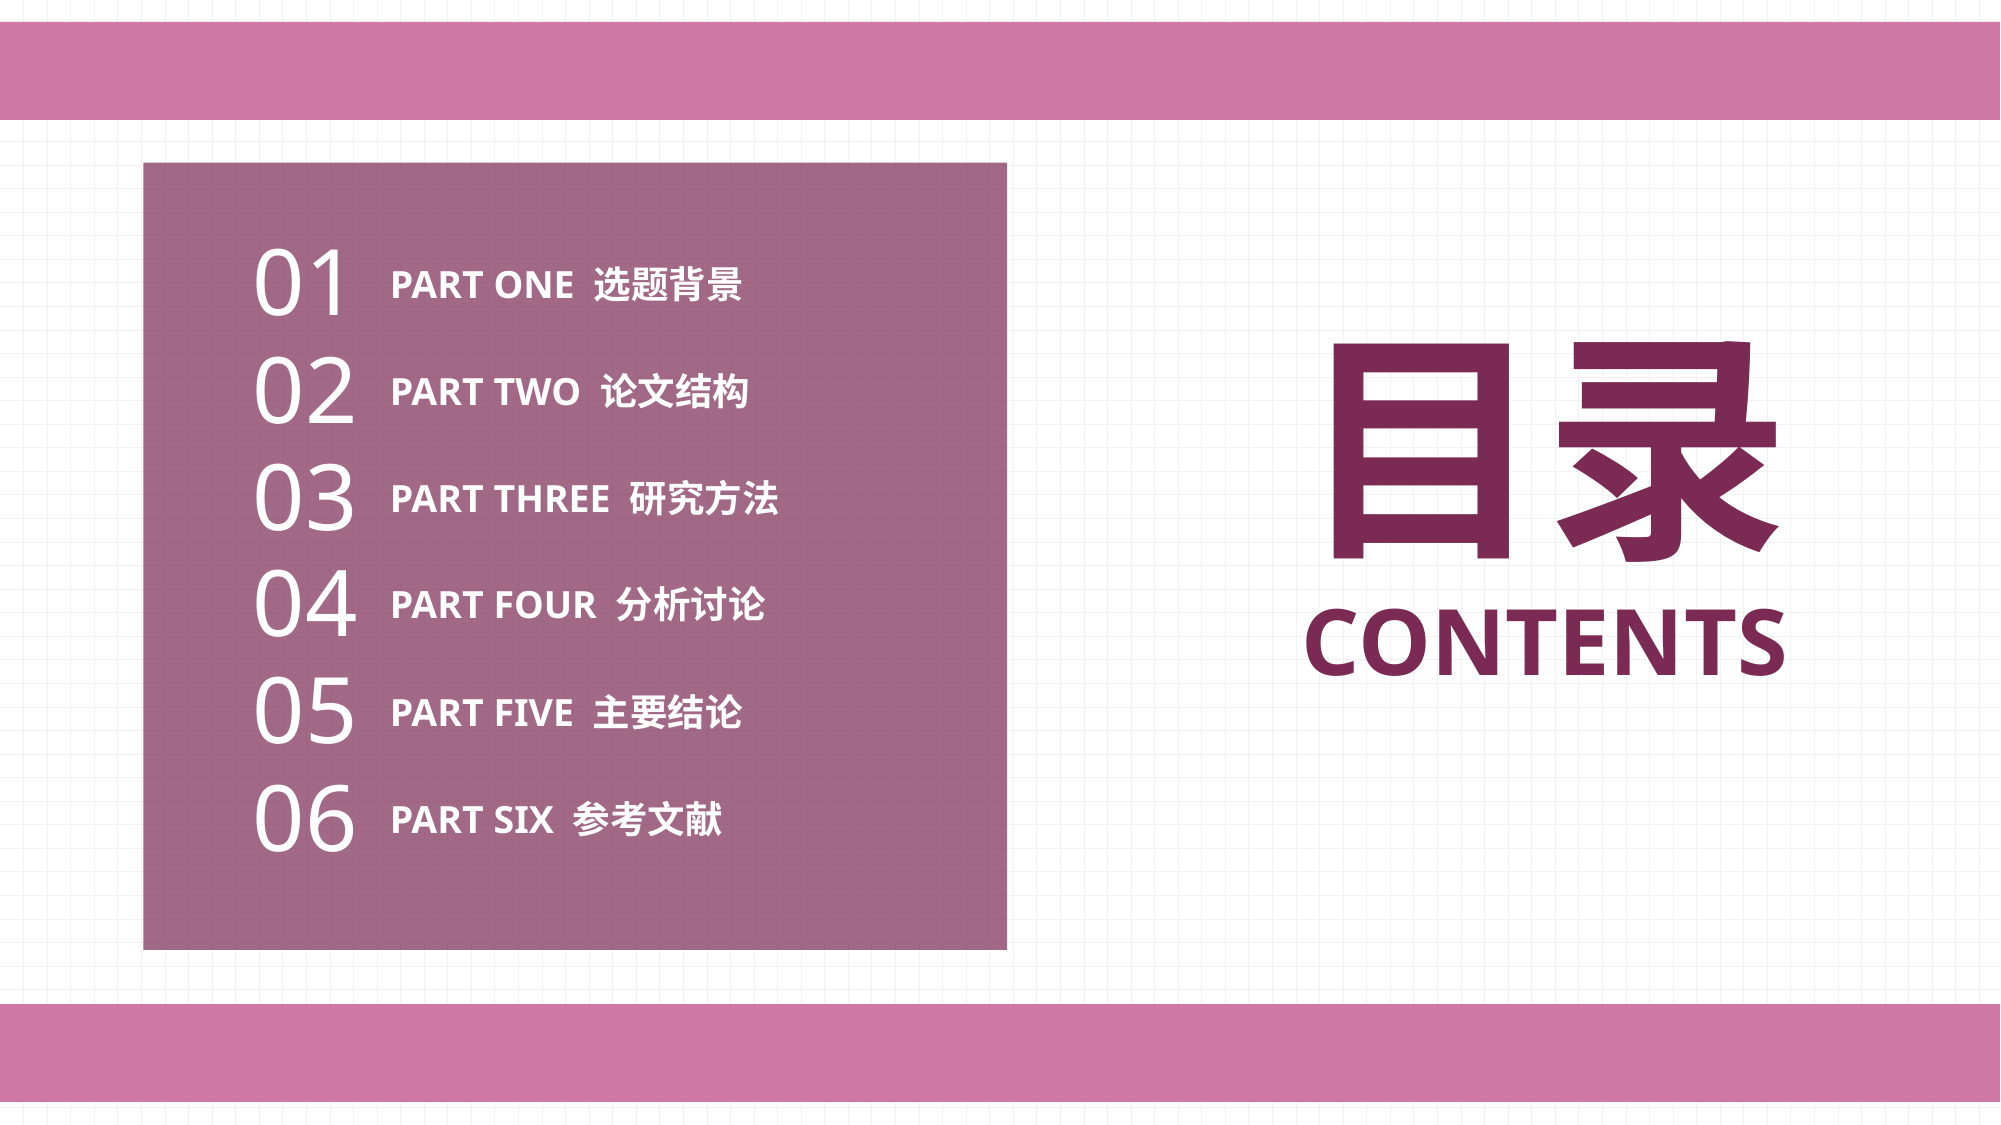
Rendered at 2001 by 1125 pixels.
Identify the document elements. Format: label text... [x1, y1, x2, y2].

list PART FIVE 主要结论 [375, 677, 906, 751]
list PART SIX 参考文献 [375, 785, 906, 859]
list PART ONE 选题背景 [375, 249, 906, 323]
list 目录 [1280, 322, 1810, 598]
list 03 [237, 447, 375, 552]
list 05 [237, 660, 375, 768]
list PART TWO 论文结构 [375, 357, 906, 431]
list 06 [237, 768, 375, 876]
list PART THREE 研究方法 [375, 463, 906, 537]
list 04 [237, 552, 375, 660]
list CONTENTS [1280, 598, 1810, 694]
list PART FOUR 分析讨论 [375, 569, 906, 643]
list 02 [237, 340, 375, 447]
list 01 [237, 232, 375, 340]
